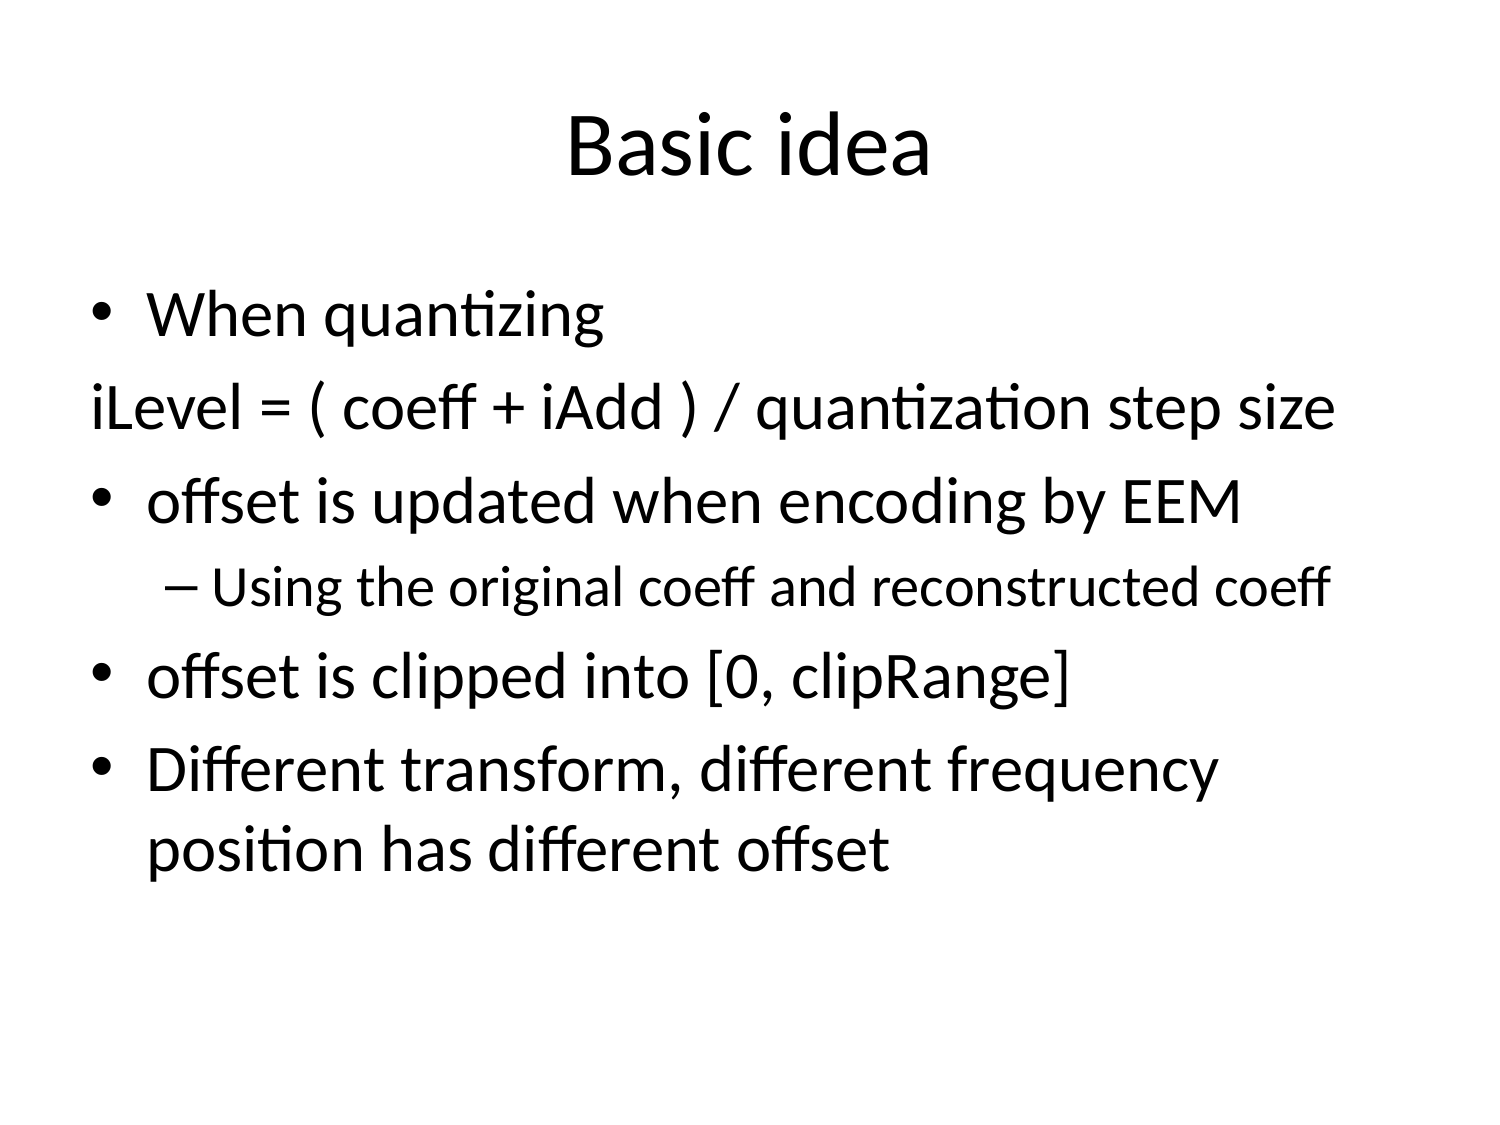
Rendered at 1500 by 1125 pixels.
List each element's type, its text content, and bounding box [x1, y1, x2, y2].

list When quantizing iLevel = ( coeff + iAdd ) / quantization step size offset is updated when encoding by EEM Using the original coeff and reconstructed coeff offset is clipped into [0, clipRange] Different transform, different frequency position has different offset [75, 262, 1425, 1005]
title Basic idea [75, 45, 1425, 233]
